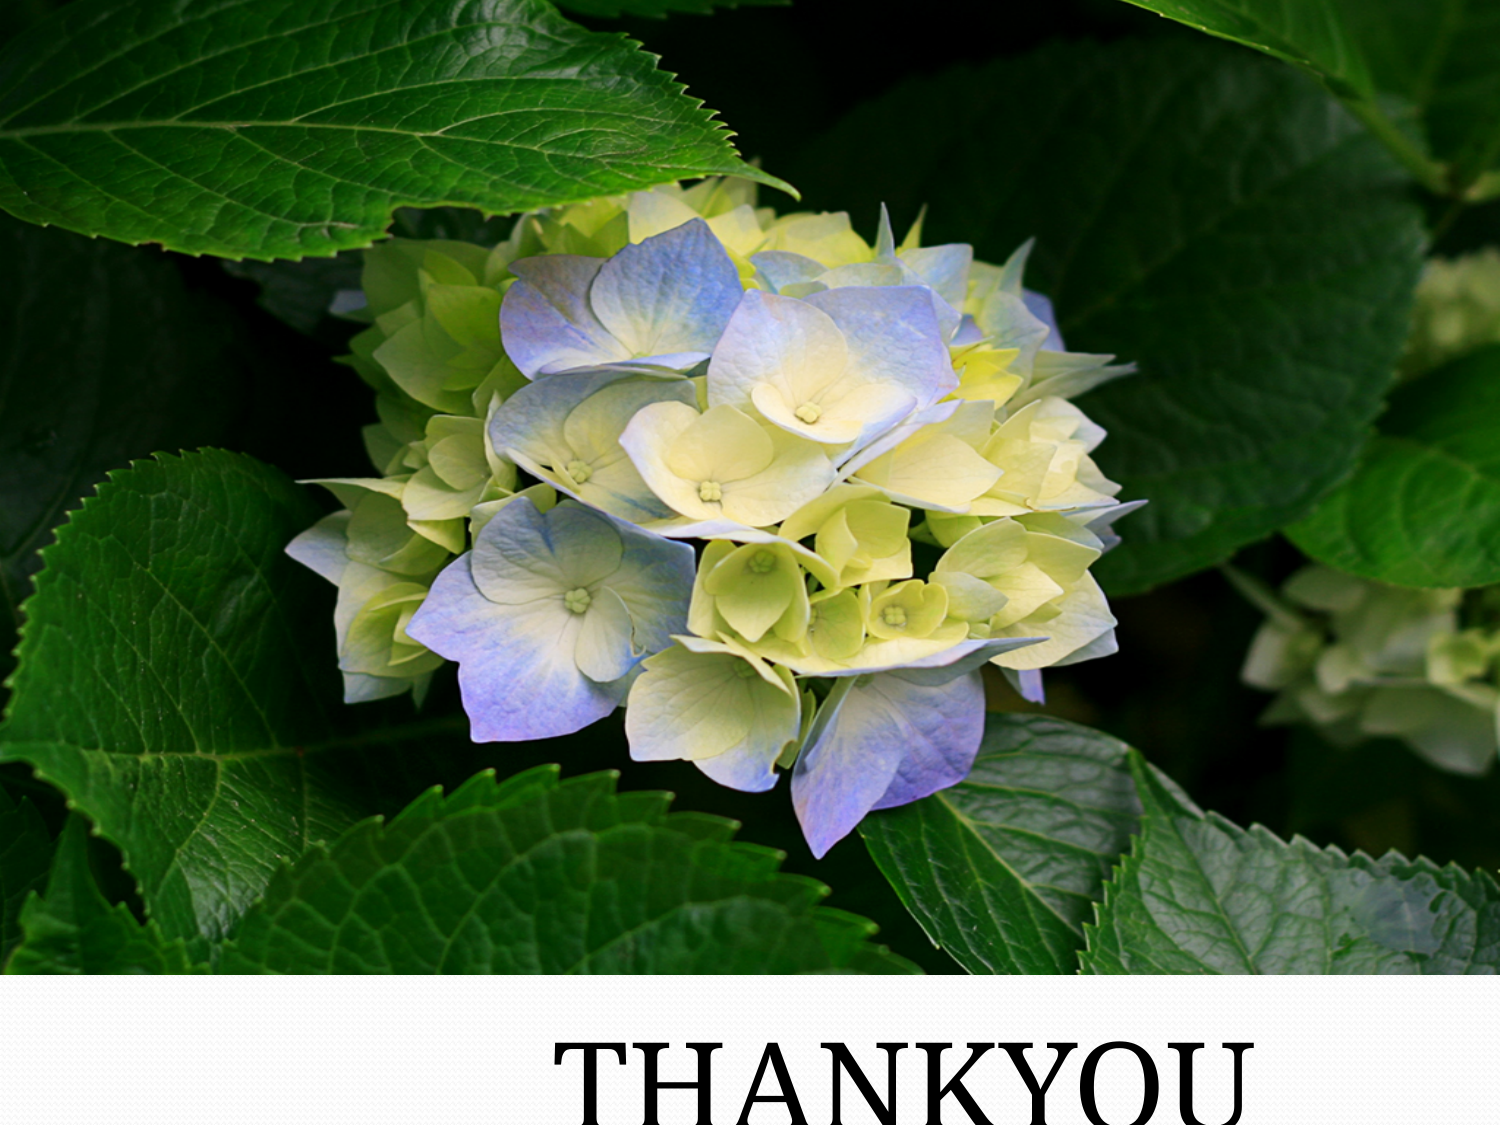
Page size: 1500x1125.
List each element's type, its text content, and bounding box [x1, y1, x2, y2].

picture [0, 0, 1500, 976]
text_box THANKYOU [537, 999, 1500, 1125]
